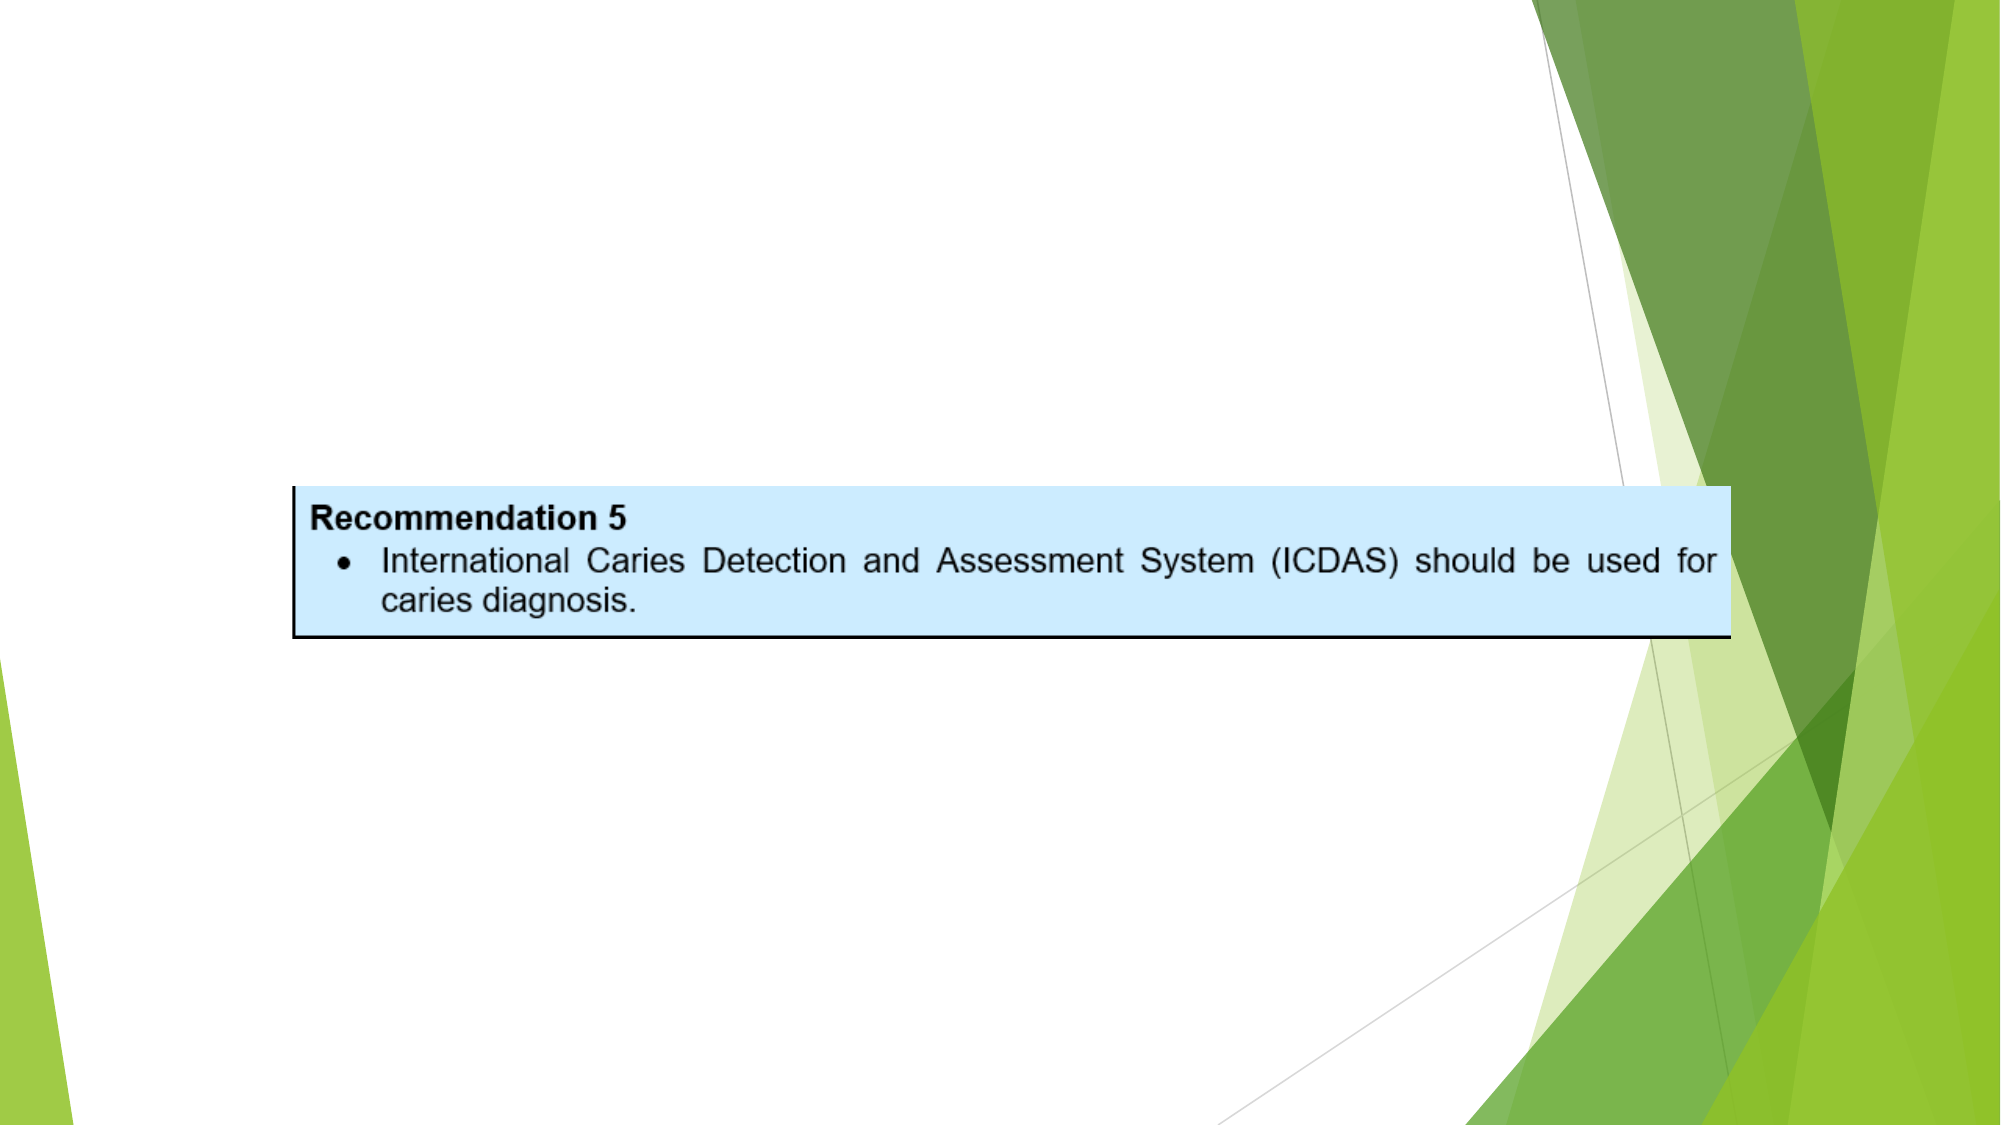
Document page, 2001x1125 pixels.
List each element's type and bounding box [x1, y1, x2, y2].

title [291, 0, 1642, 198]
picture [290, 486, 1731, 639]
